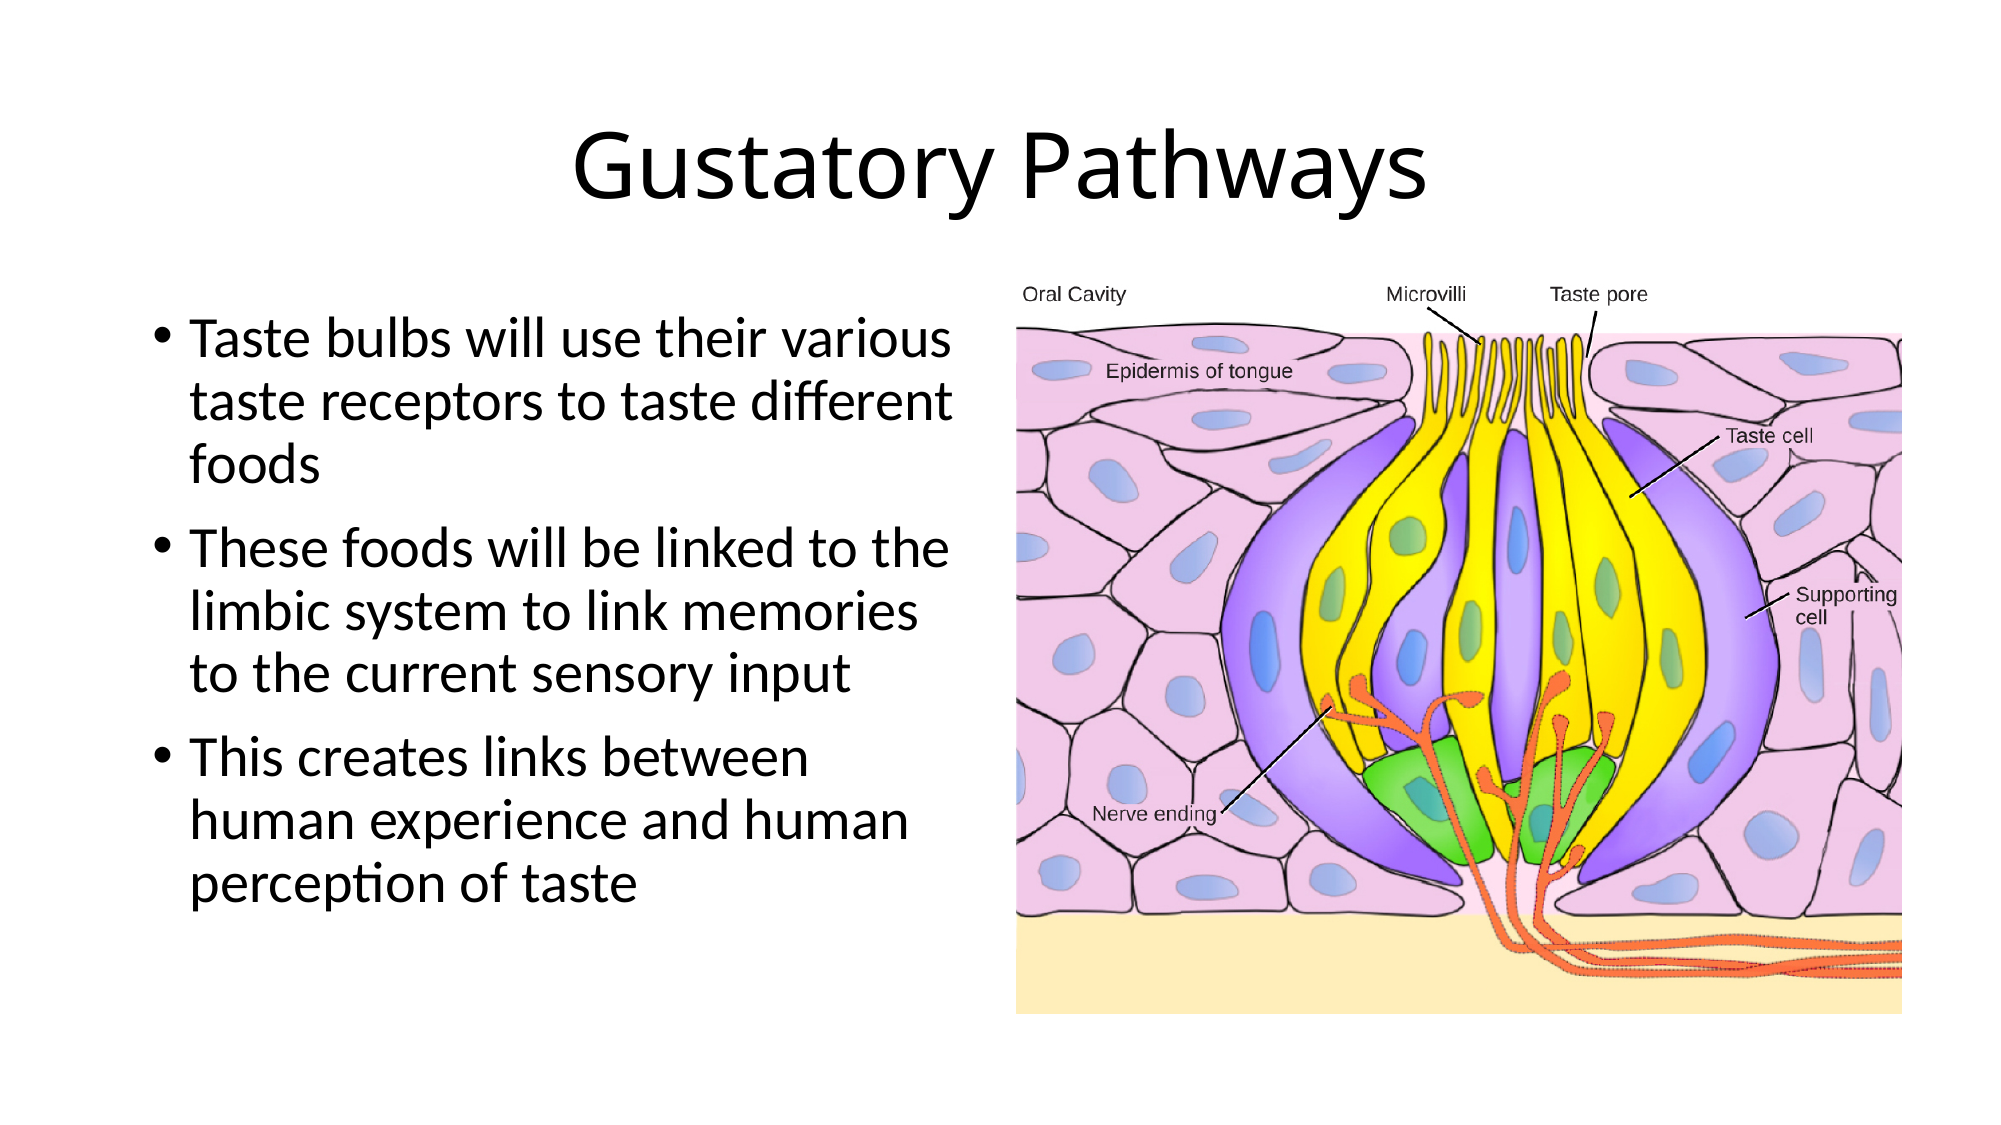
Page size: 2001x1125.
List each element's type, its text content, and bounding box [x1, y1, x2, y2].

list Taste bulbs will use their various taste receptors to taste different foods These foods will be linked to the limbic system to link memories to the current sensory input This creates links between human experience and human perception of taste [137, 299, 988, 1014]
picture [1015, 284, 1902, 1014]
title Gustatory Pathways [137, 59, 1863, 278]
